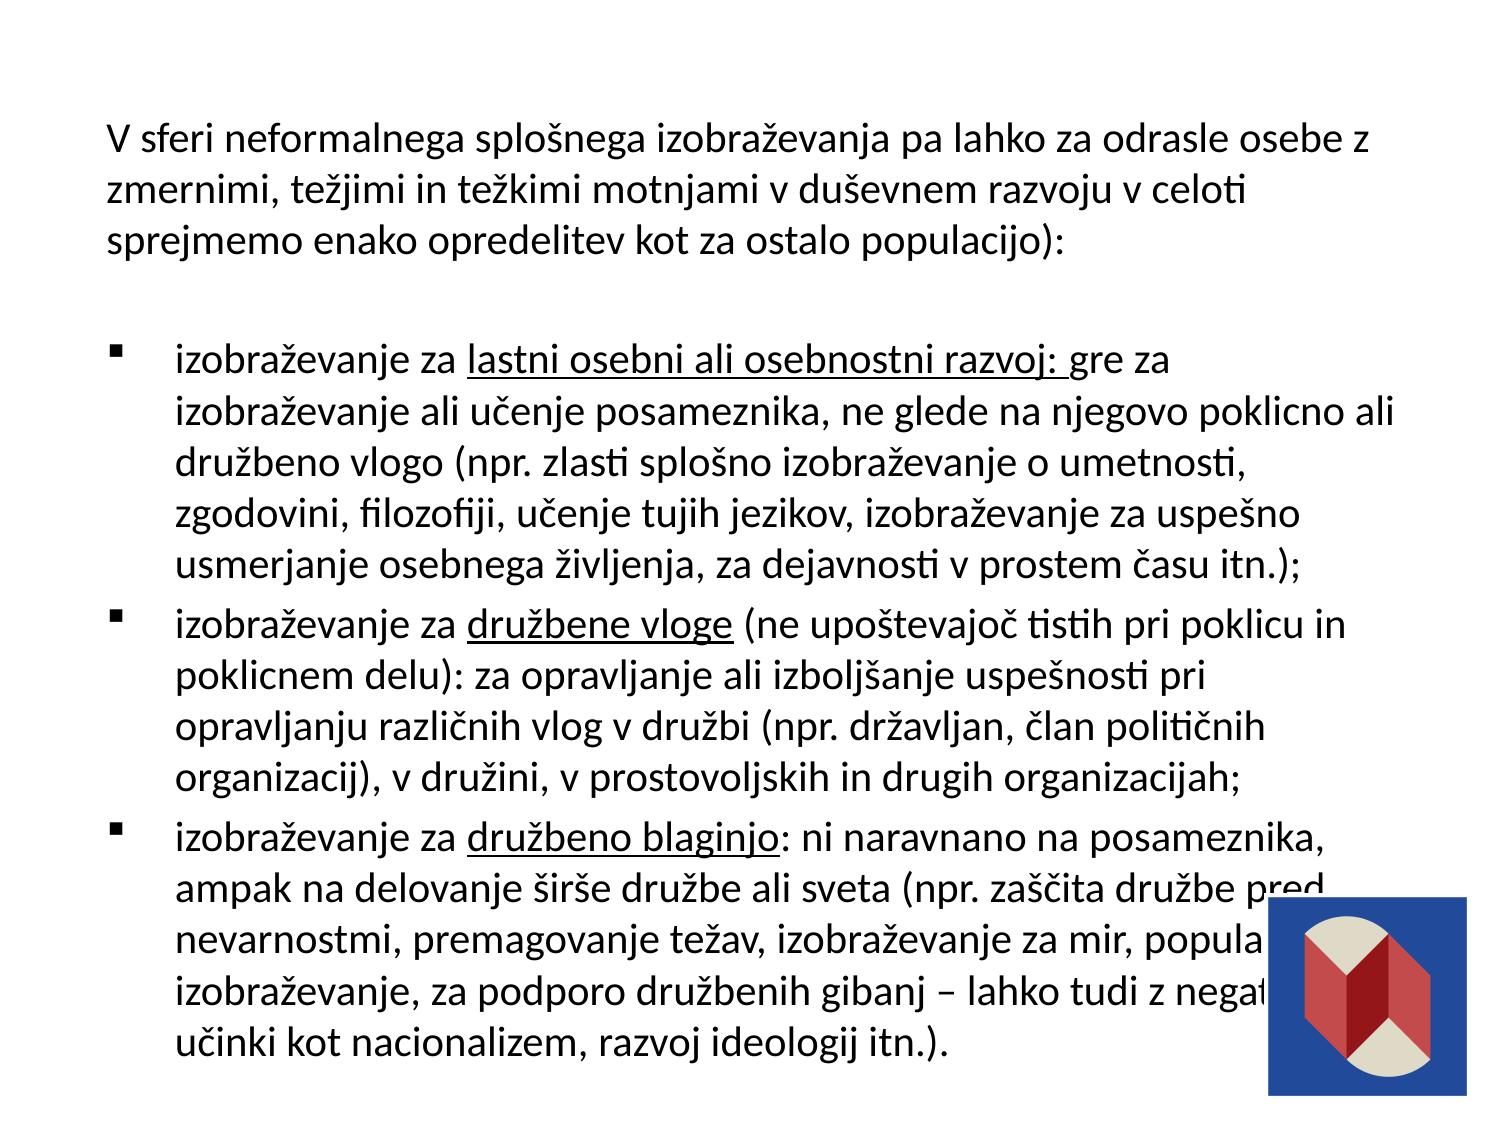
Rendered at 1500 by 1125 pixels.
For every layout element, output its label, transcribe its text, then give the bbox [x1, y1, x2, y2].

picture [1264, 892, 1471, 1100]
list V sferi neformalnega splošnega izobraževanja pa lahko za odrasle osebe z zmernimi, težjimi in težkimi motnjami v duševnem razvoju v celoti sprejmemo enako opredelitev kot za ostalo populacijo): izobraževanje za lastni osebni ali osebnostni razvoj: gre za izobraževanje ali učenje posameznika, ne glede na njegovo poklicno ali družbeno vlogo (npr. zlasti splošno izobraževanje o umetnosti, zgodovini, filozofiji, učenje tujih jezikov, izobraževanje za uspešno usmerjanje osebnega življenja, za dejavnosti v prostem času itn.); izobraževanje za družbene vloge (ne upoštevajoč tistih pri poklicu in poklicnem delu): za opravljanje ali izboljšanje uspešnosti pri opravljanju različnih vlog v družbi (npr. državljan, član političnih organizacij), v družini, v prostovoljskih in drugih organizacijah; izobraževanje za družbeno blaginjo: ni naravnano na posameznika, ampak na delovanje širše družbe ali sveta (npr. zaščita družbe pred nevarnostmi, premagovanje težav, izobraževanje za mir, populacijsko izobraževanje, za podporo družbenih gibanj – lahko tudi z negativnimi učinki kot nacionalizem, razvoj ideologij itn.). [75, 101, 1425, 1100]
